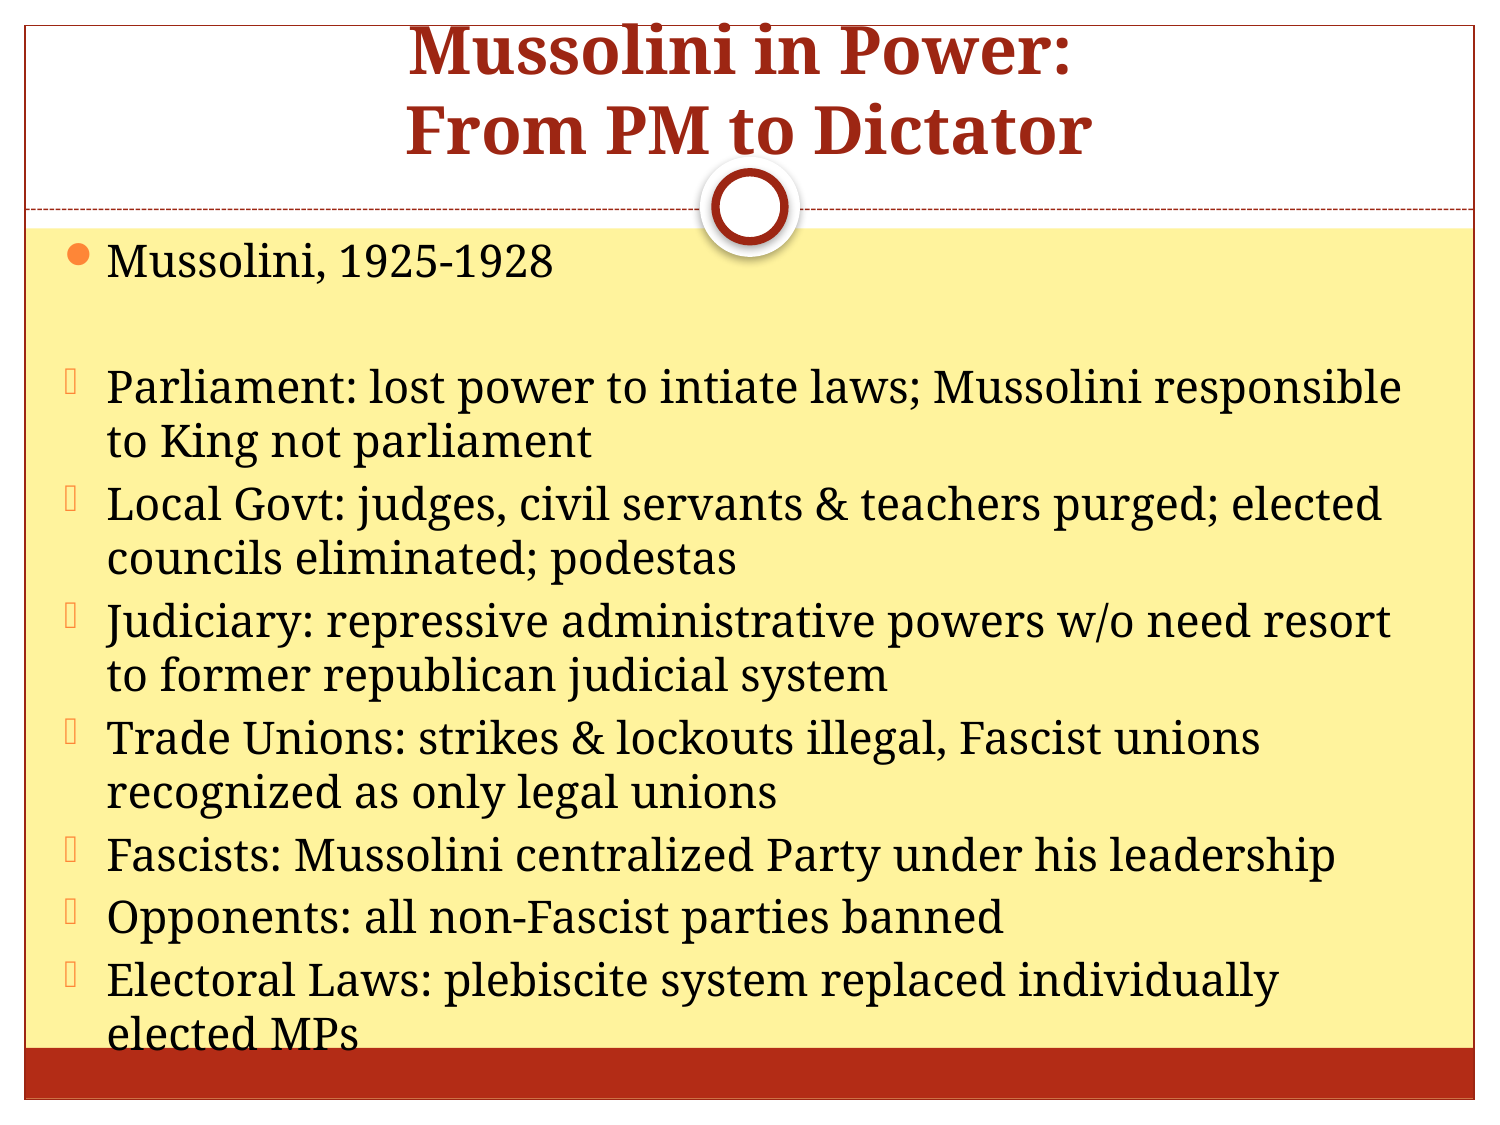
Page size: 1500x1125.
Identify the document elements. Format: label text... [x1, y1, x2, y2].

list Mussolini, 1925-1928 Parliament: lost power to intiate laws; Mussolini responsible to King not parliament Local Govt: judges, civil servants & teachers purged; elected councils eliminated; podestas Judiciary: repressive administrative powers w/o need resort to former republican judicial system Trade Unions: strikes & lockouts illegal, Fascist unions recognized as only legal unions Fascists: Mussolini centralized Party under his leadership Opponents: all non-Fascist parties banned Electoral Laws: plebiscite system replaced individually elected MPs [49, 224, 1445, 1075]
title Mussolini in Power: From PM to Dictator [49, 0, 1450, 175]
